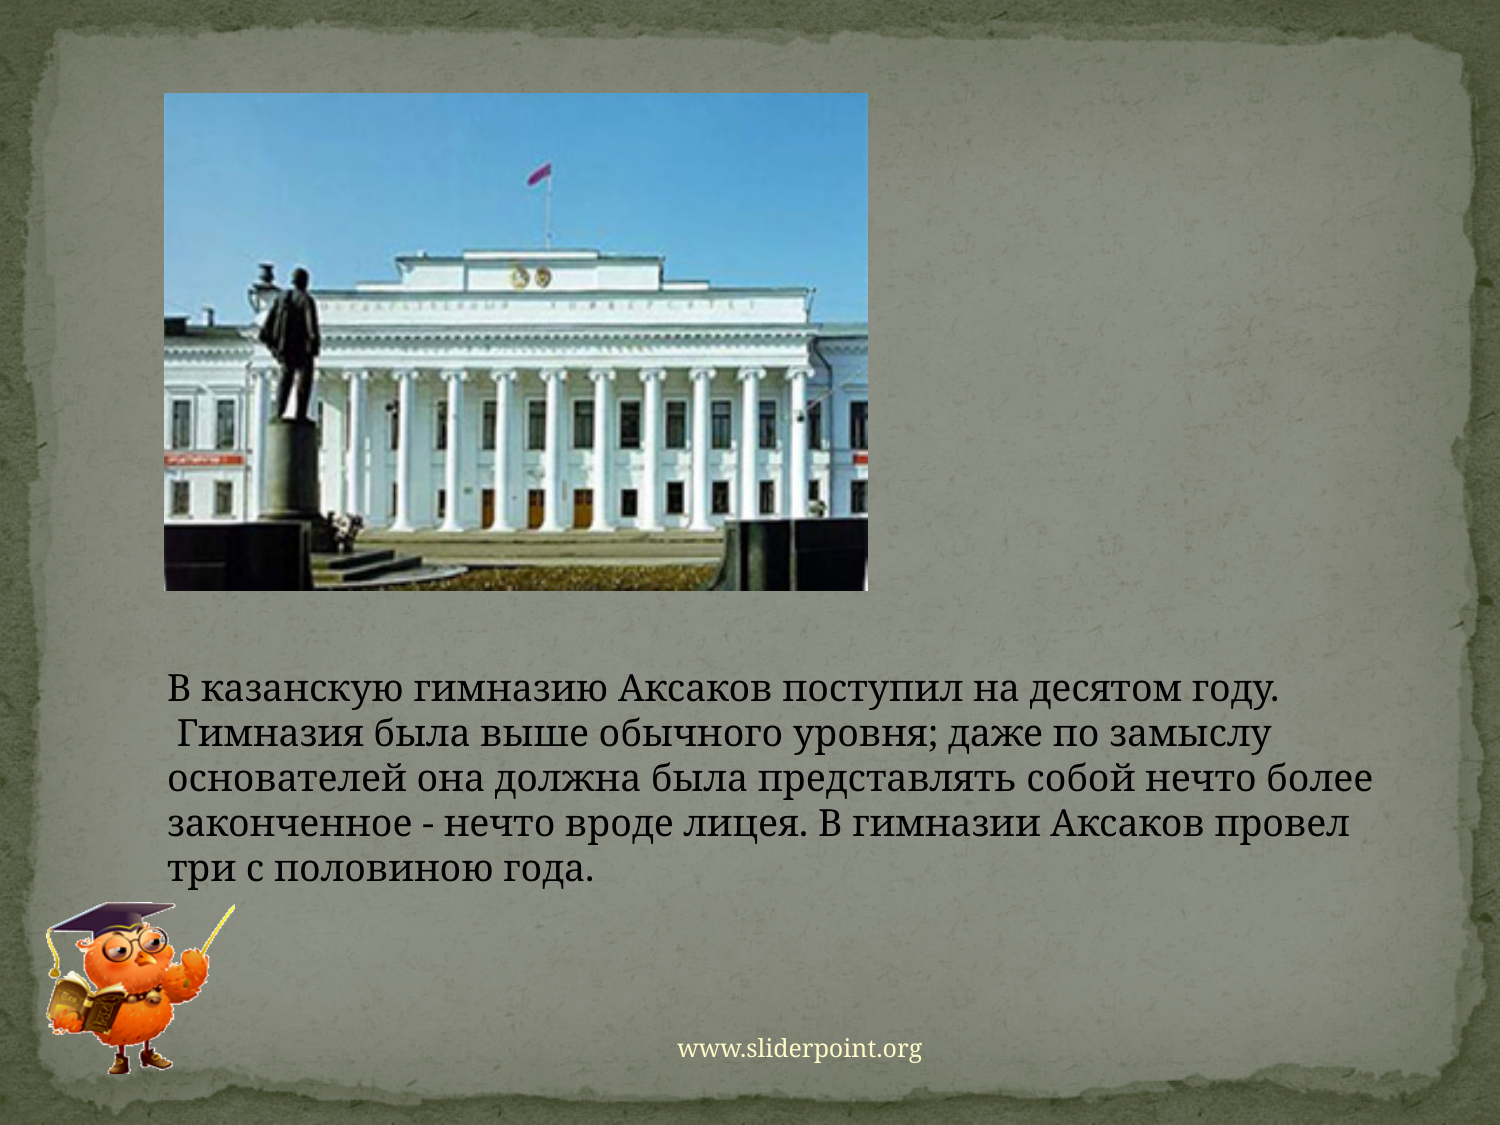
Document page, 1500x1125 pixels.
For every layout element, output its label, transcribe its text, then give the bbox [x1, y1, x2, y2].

footer www.sliderpoint.org [350, 1017, 938, 1081]
picture [46, 902, 235, 1074]
text_box В казанскую гимназию Аксаков поступил на десятом году. Гимназия была выше обычного уровня; даже по замыслу основателей она должна была представлять собой нечто более законченное - нечто вроде лицея. В гимназии Аксаков провел три с половиною года. [152, 656, 1418, 896]
picture [164, 93, 868, 591]
